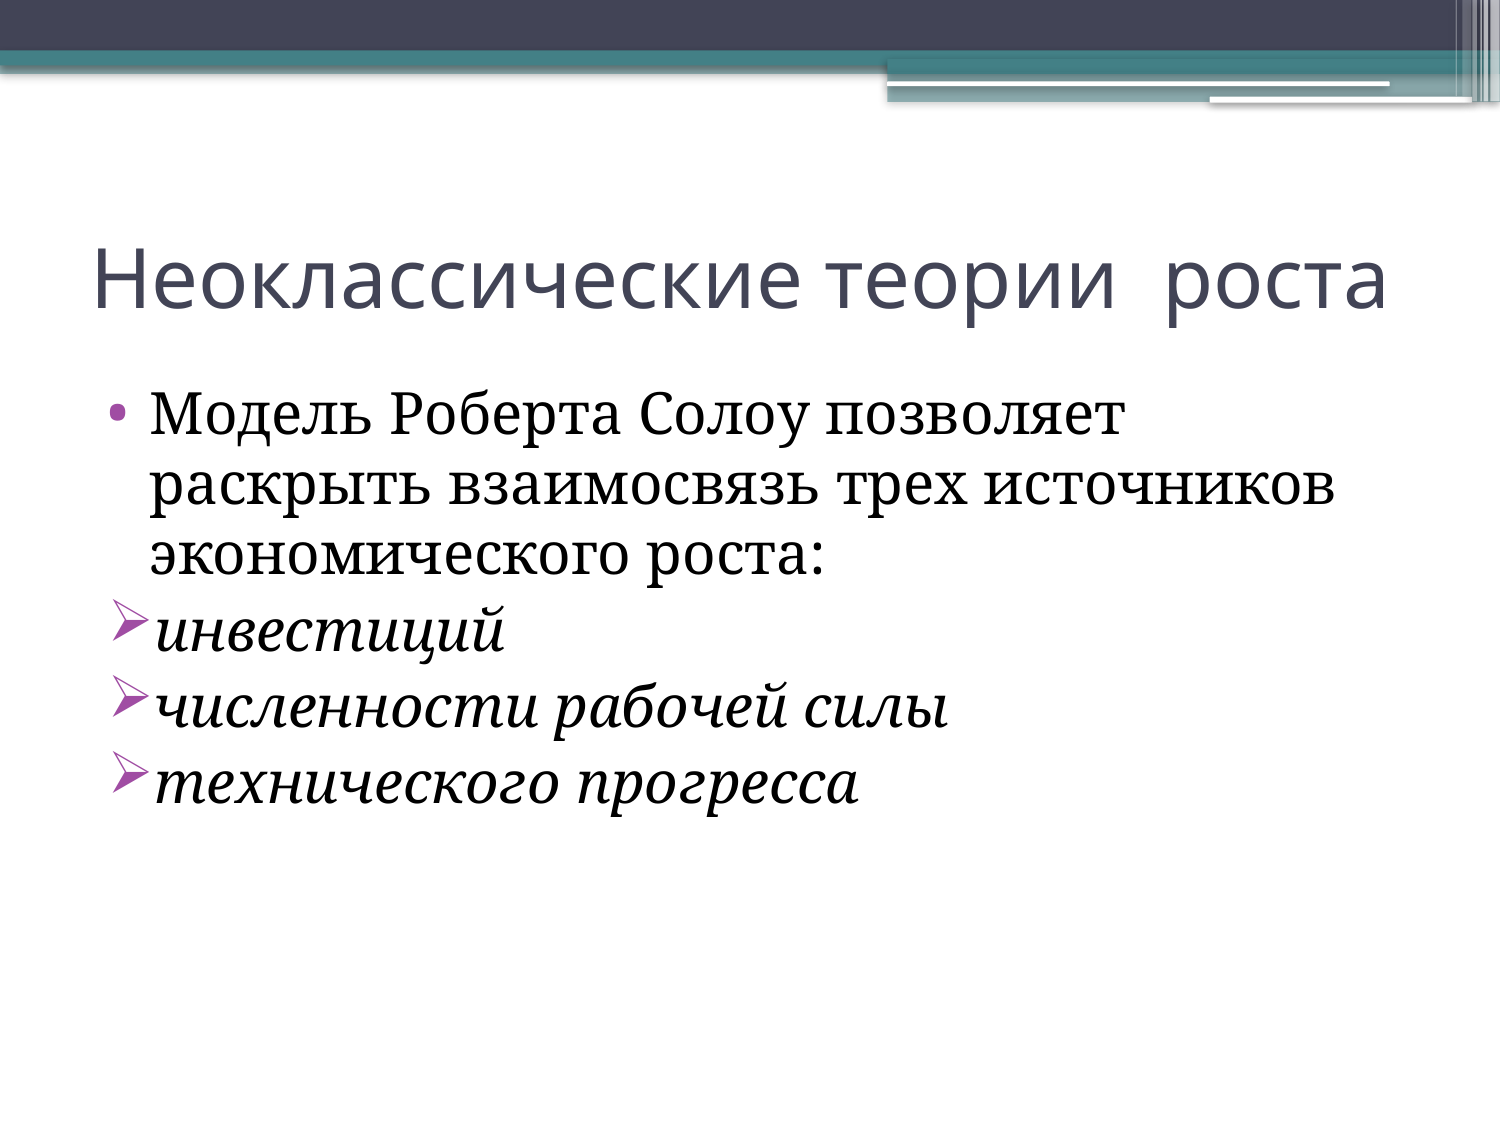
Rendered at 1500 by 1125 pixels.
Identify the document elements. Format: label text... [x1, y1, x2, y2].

title Неоклассические теории роста [74, 187, 1426, 363]
list Модель Роберта Солоу позволяет раскрыть взаимосвязь трех источников экономического роста: инвестиций численности рабочей силы технического прогресса [74, 368, 1426, 1079]
